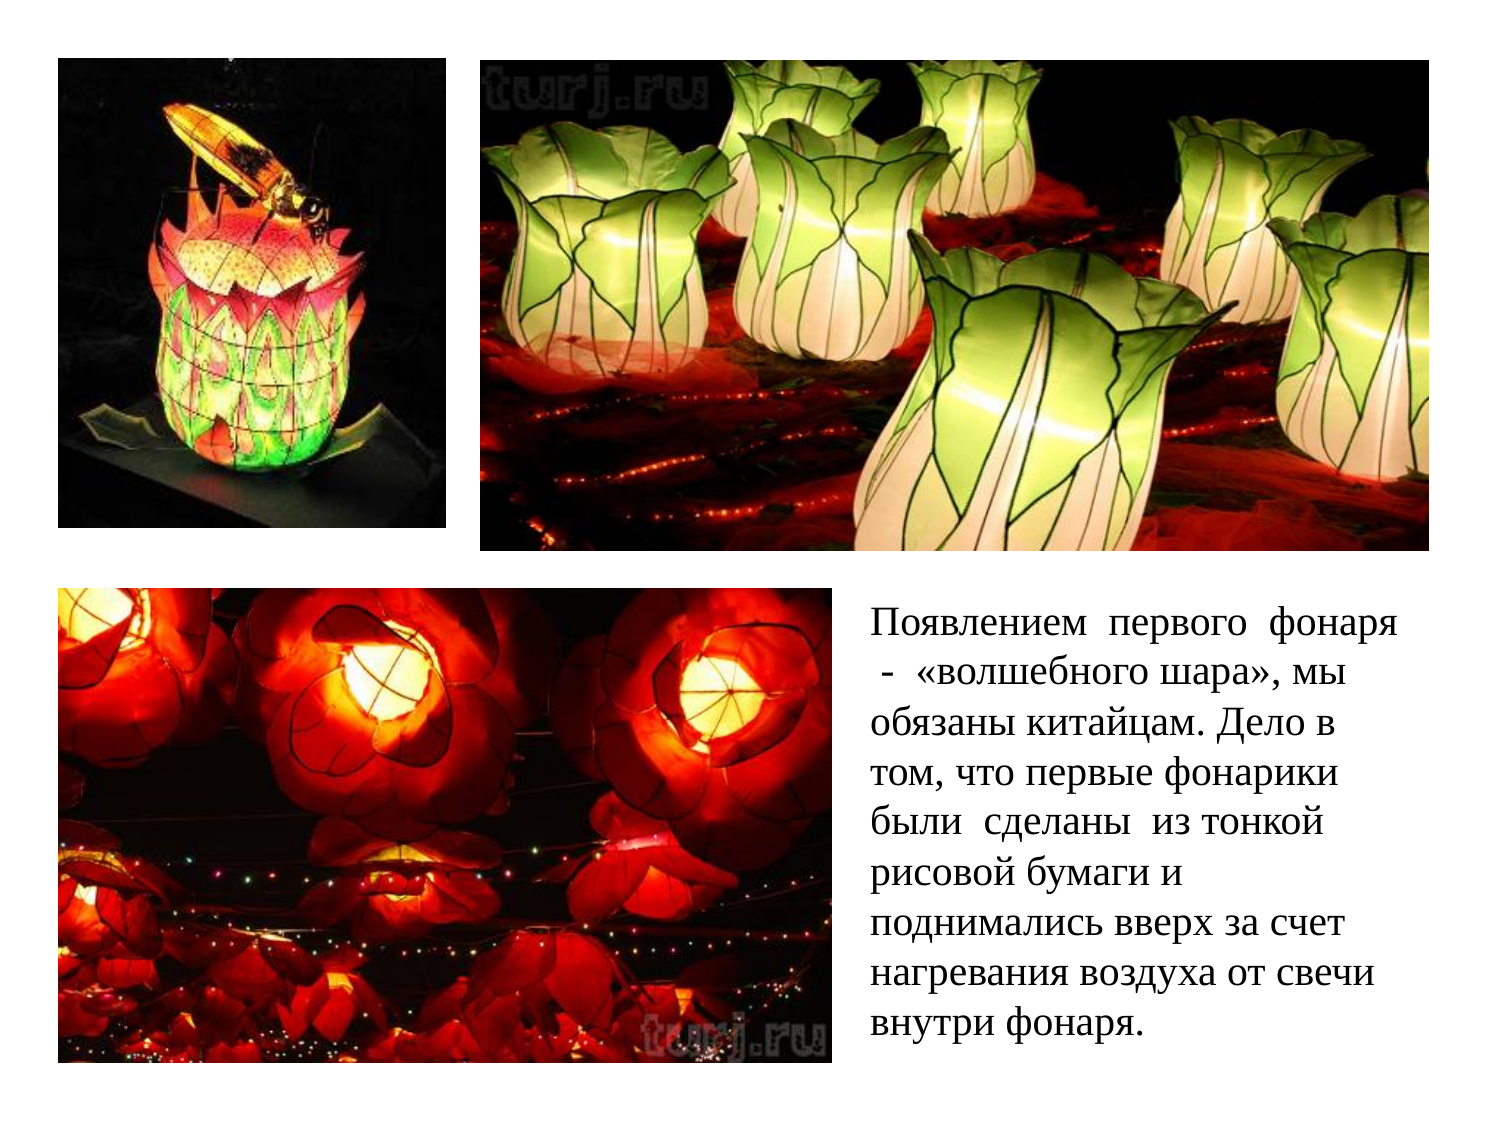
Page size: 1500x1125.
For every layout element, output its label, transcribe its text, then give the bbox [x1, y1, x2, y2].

picture [480, 60, 1430, 552]
picture [58, 58, 446, 528]
text_box Появлением первого фонаря - «волшебного шара», мы обязаны китайцам. Дело в том, что первые фонарики были сделаны из тонкой рисовой бумаги и поднимались вверх за счет нагревания воздуха от свечи внутри фонаря. [855, 585, 1418, 1051]
picture [58, 587, 833, 1063]
